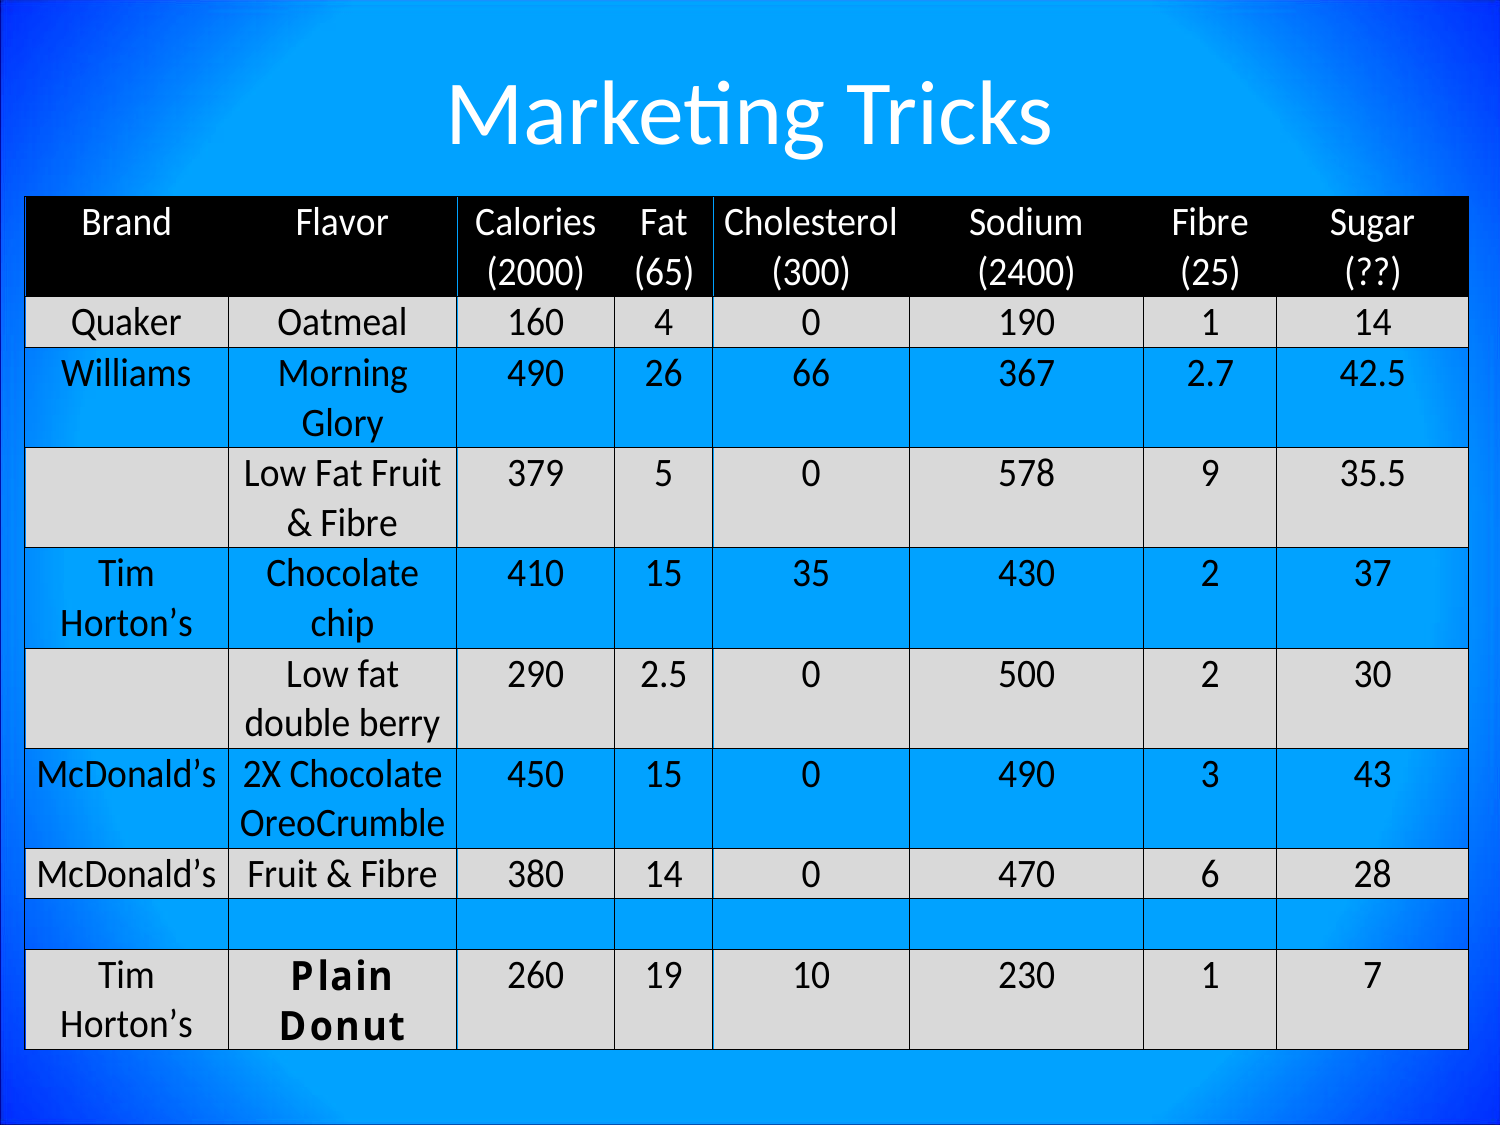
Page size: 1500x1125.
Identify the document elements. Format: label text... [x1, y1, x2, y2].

picture [0, 0, 1500, 1125]
title Marketing Tricks [74, 42, 1426, 173]
